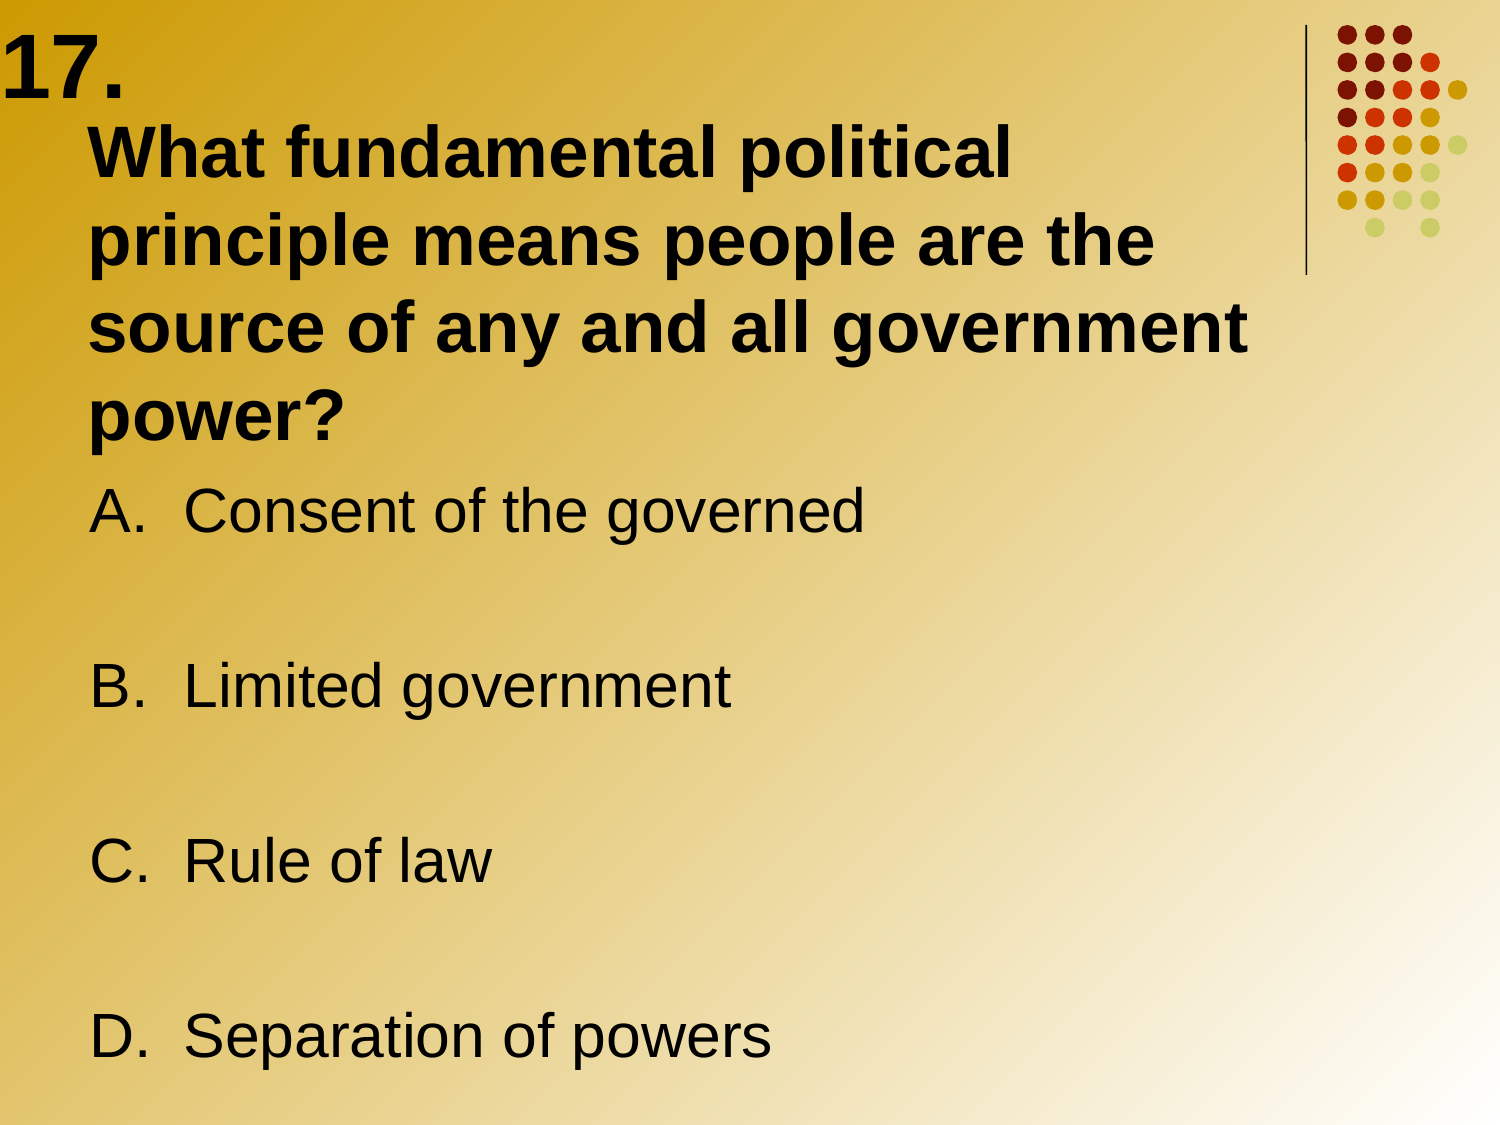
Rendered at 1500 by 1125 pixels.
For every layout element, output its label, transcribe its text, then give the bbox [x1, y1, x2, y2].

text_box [72, 237, 1426, 1125]
text_box 17. [0, 0, 161, 125]
